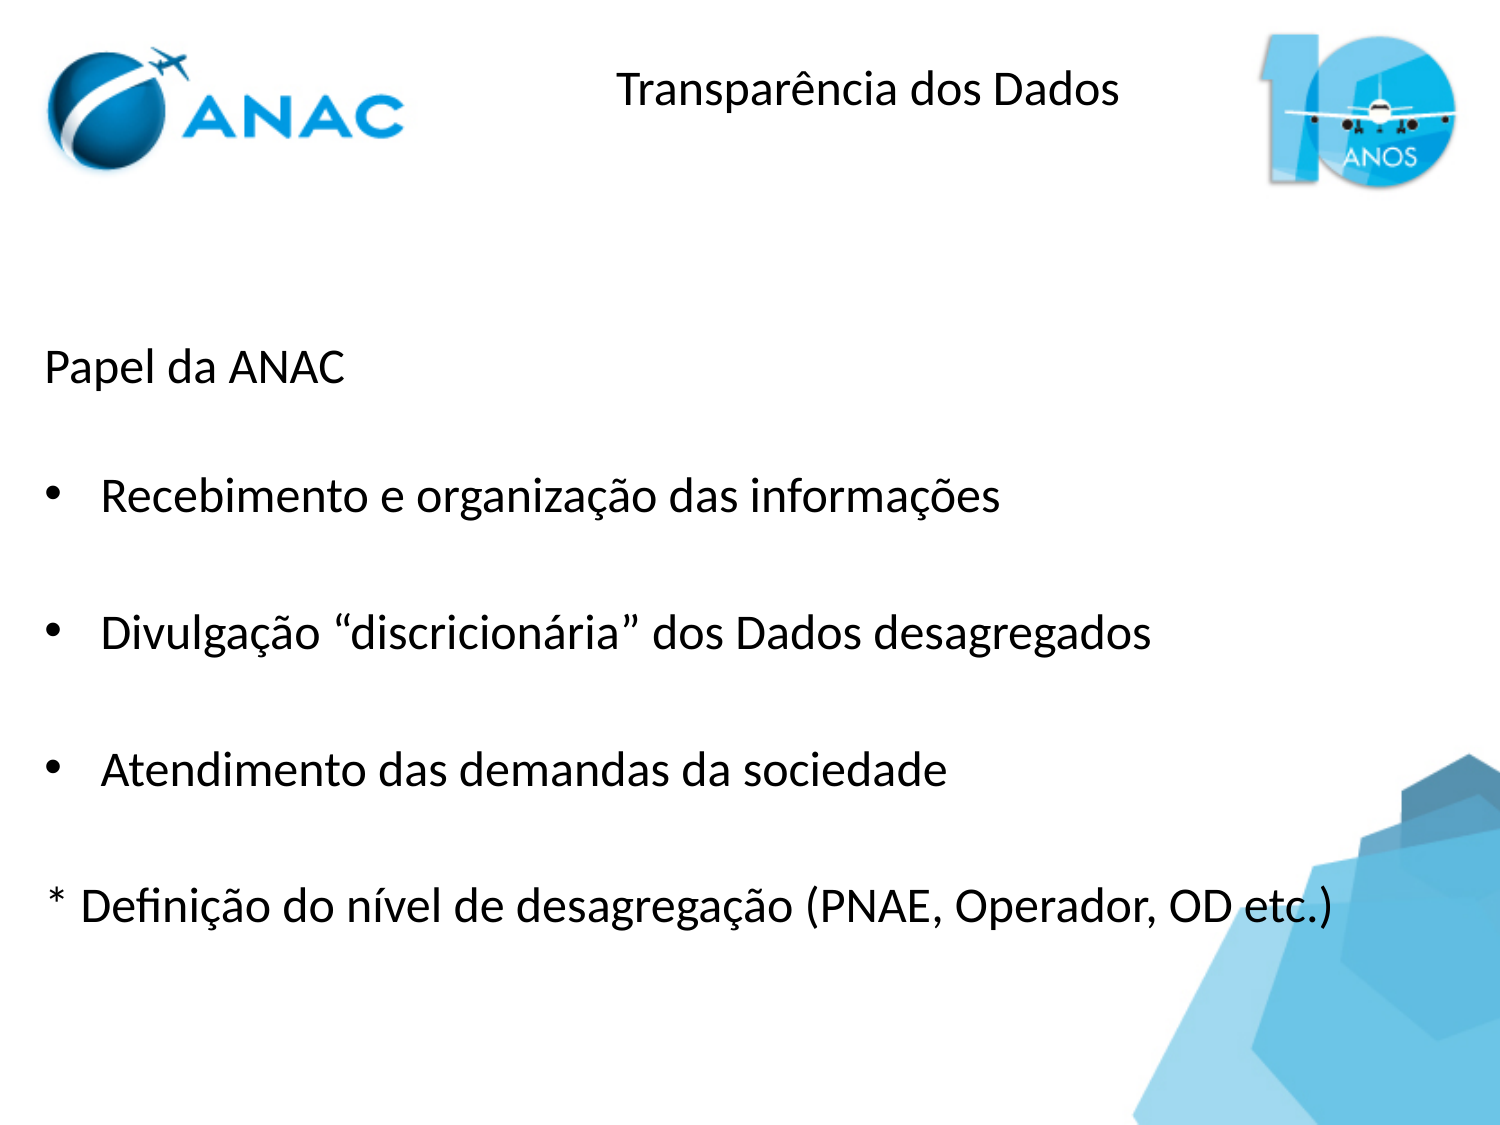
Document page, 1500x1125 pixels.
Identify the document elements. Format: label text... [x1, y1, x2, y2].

picture [0, 0, 1500, 1125]
list Papel da ANAC Recebimento e organização das informações Divulgação “discricionária” dos Dados desagregados Atendimento das demandas da sociedade * Definição do nível de desagregação (PNAE, Operador, OD etc.) [29, 326, 1459, 1005]
text_box Transparência dos Dados [490, 48, 1247, 123]
